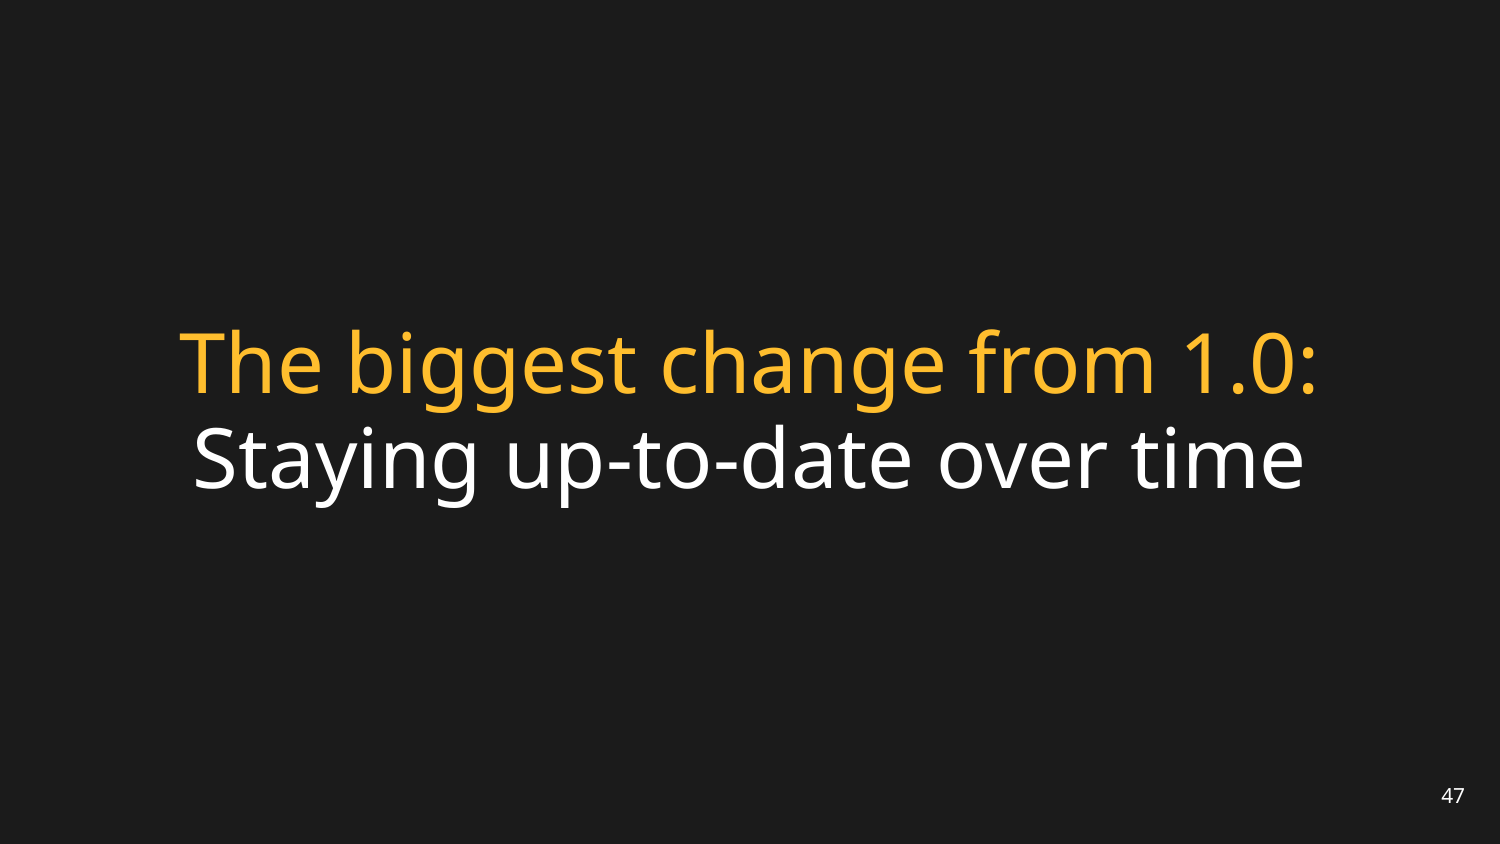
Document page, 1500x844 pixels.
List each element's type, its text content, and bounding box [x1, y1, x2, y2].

slide_number 47 [1389, 764, 1480, 830]
title The biggest change from 1.0: Staying up-to-date over time [51, 72, 1449, 753]
